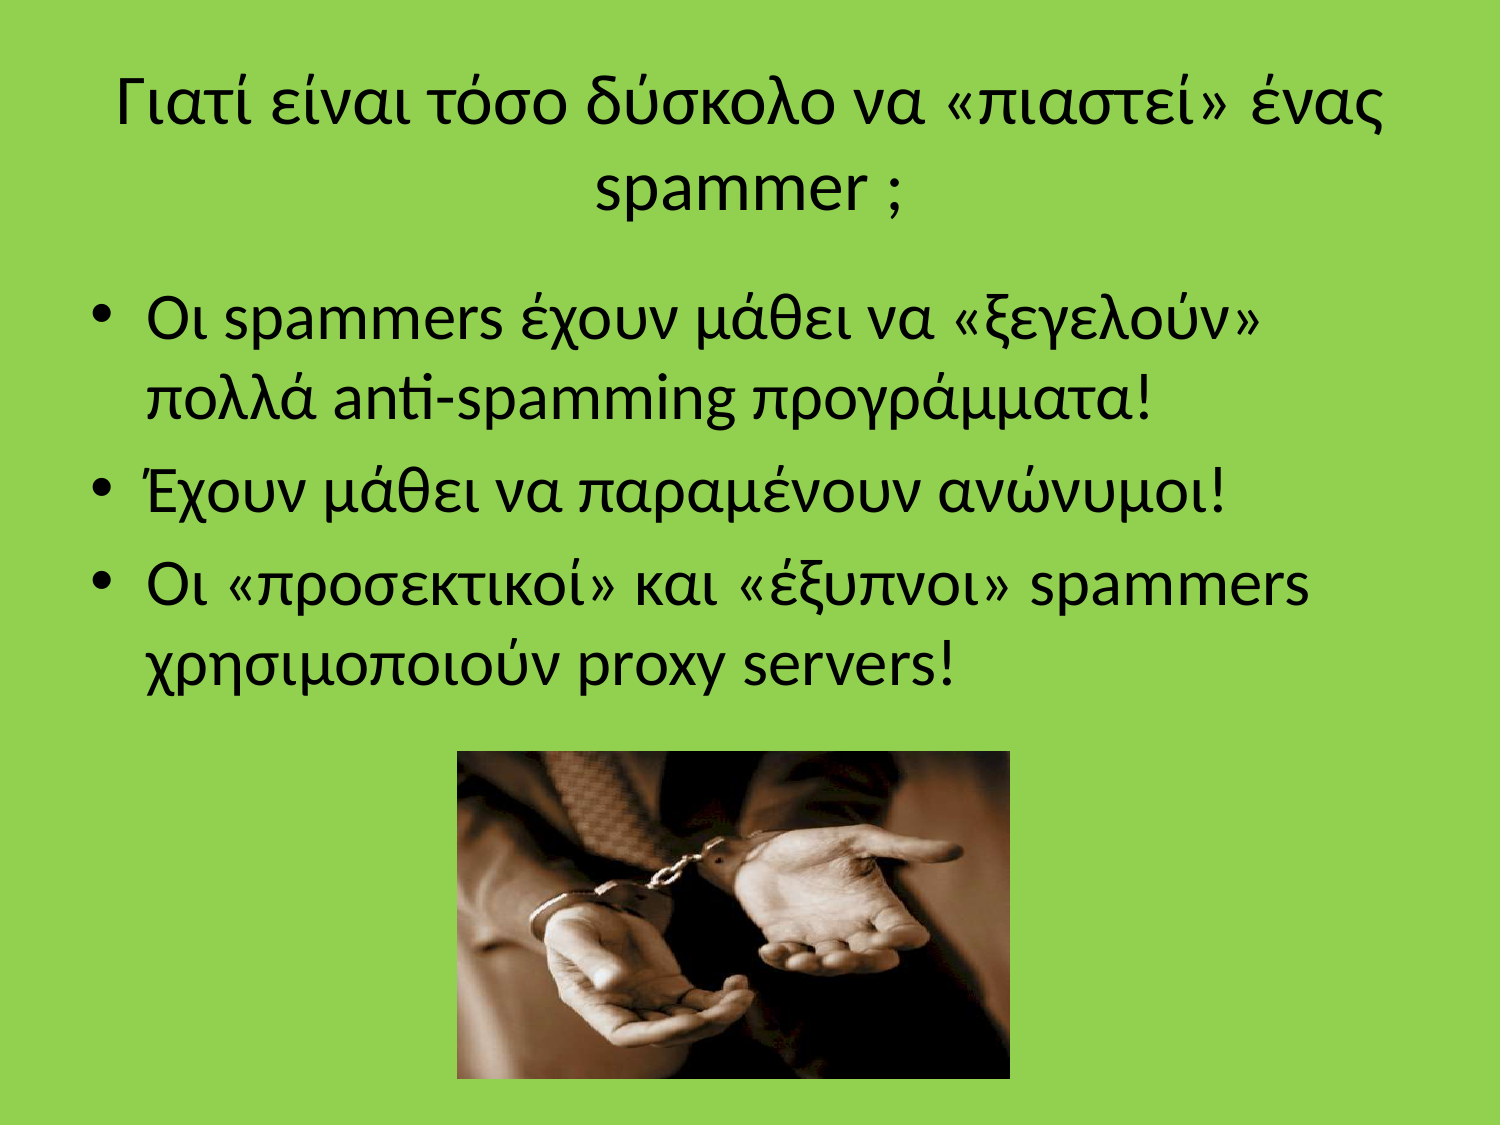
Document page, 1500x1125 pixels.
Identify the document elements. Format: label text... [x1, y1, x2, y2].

list Οι spammers έχουν μάθει να «ξεγελούν» πολλά anti-spamming προγράμματα! Έχουν μάθει να παραμένουν ανώνυμοι! Οι «προσεκτικοί» και «έξυπνοι» spammers χρησιμοποιούν proxy servers! [75, 265, 1425, 752]
picture [457, 750, 1011, 1079]
title Γιατί είναι τόσο δύσκολο να «πιαστεί» ένας spammer ; [75, 45, 1425, 233]
